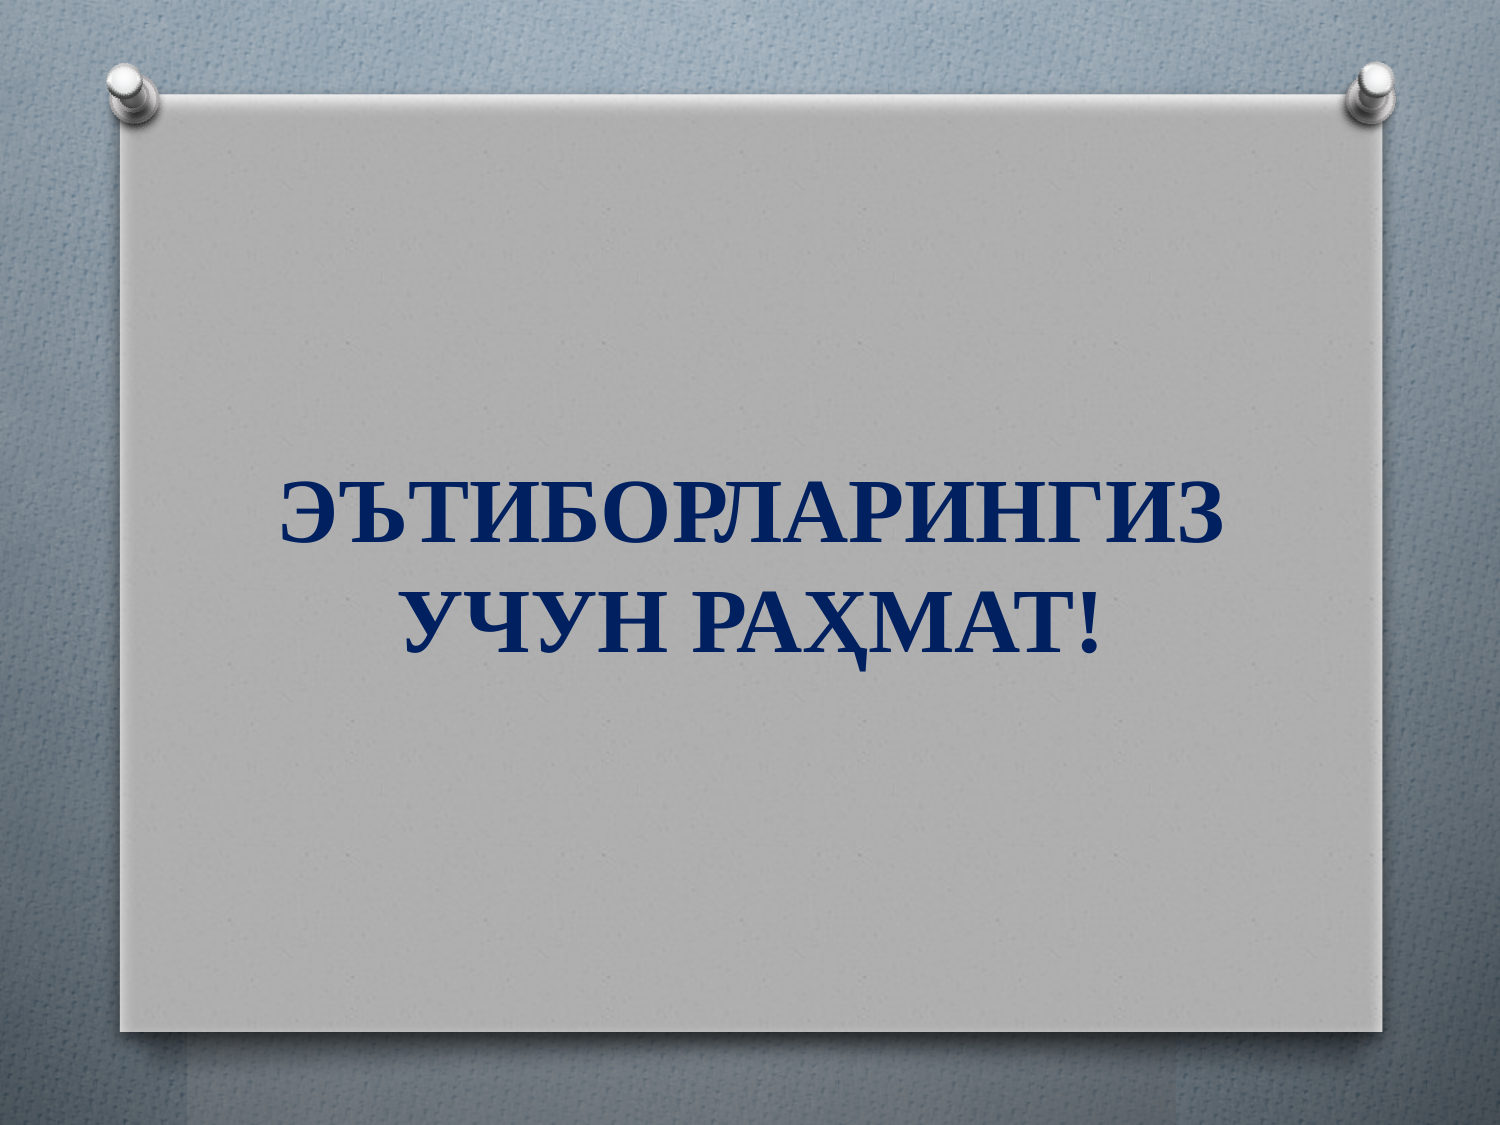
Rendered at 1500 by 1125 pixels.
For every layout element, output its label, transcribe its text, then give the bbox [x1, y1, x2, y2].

picture [75, 29, 198, 153]
picture [1317, 35, 1439, 156]
title ЭЪТИБОРЛАРИНГИЗ УЧУН РАҲМАТ! [179, 134, 1323, 988]
